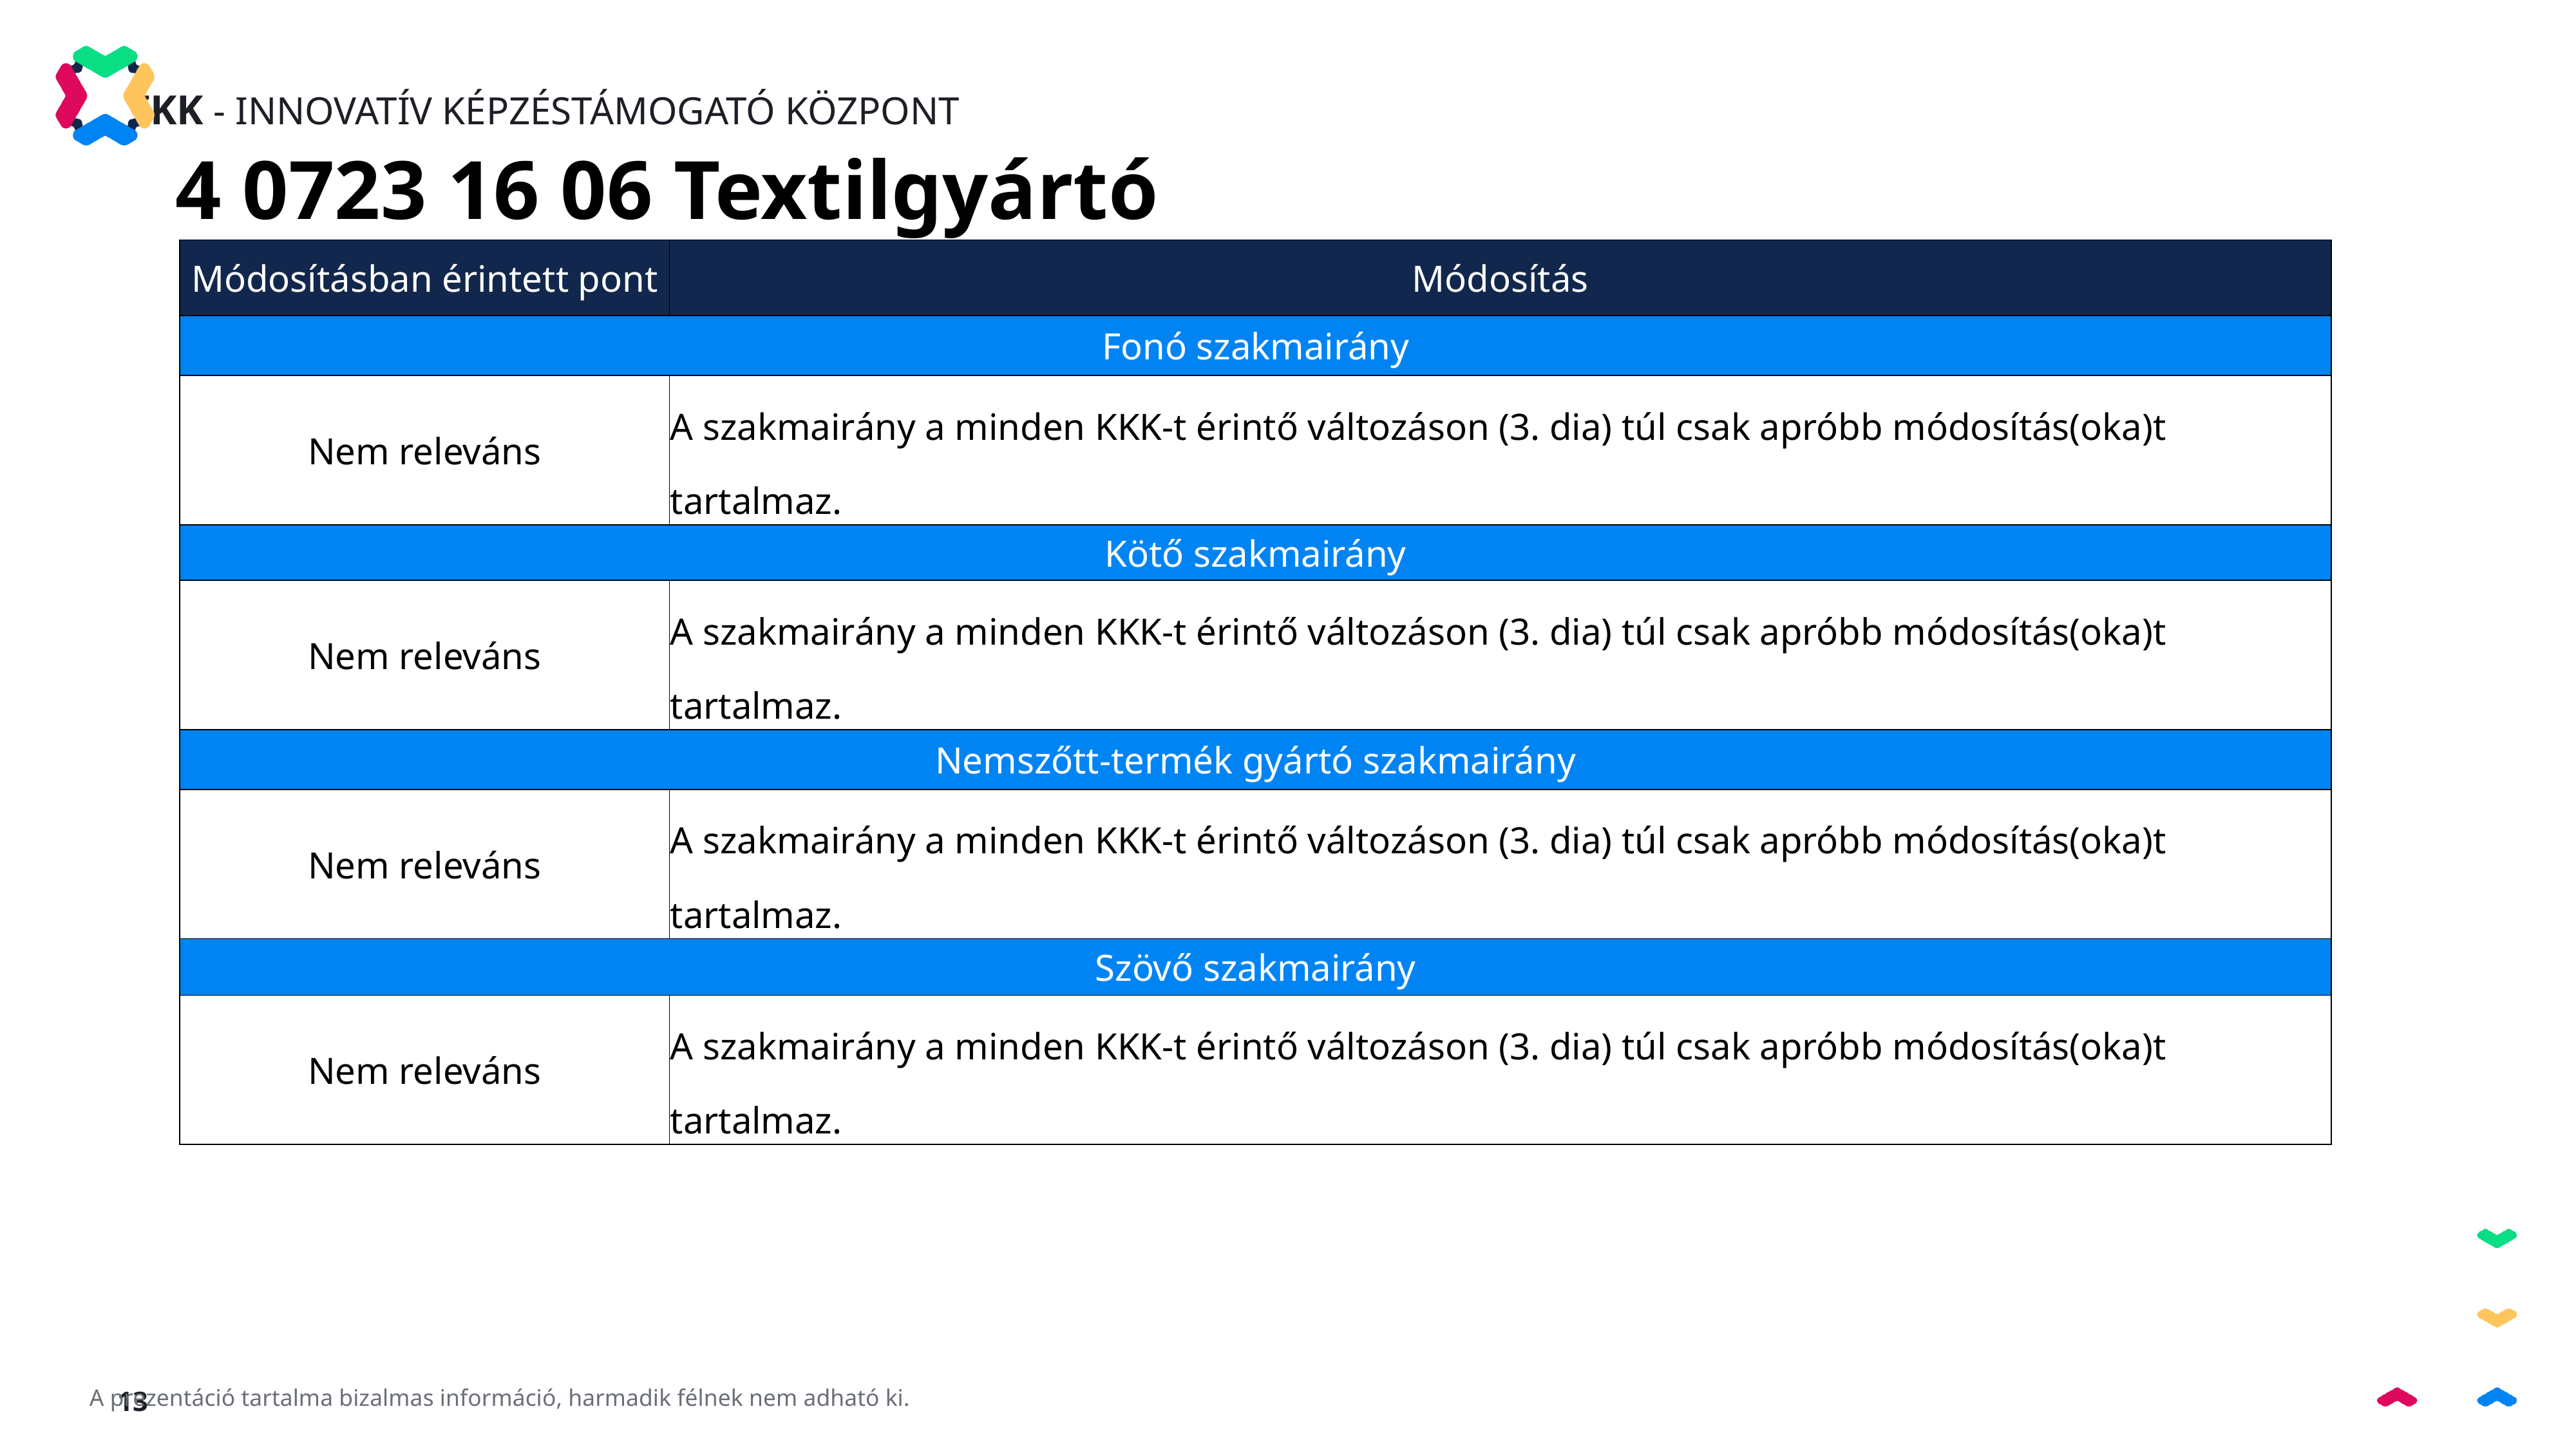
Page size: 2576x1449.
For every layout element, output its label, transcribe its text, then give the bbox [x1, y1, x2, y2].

table_header Módosításban érintett pont [180, 240, 669, 315]
list 4 0723 16 06 Textilgyártó [175, 138, 2336, 215]
picture [2377, 1229, 2517, 1406]
table_cell A szakmairány a minden KKK-t érintő változáson (3. dia) túl csak apróbb módosítás(oka)t tartalmaz. [670, 376, 2331, 524]
table_cell Nem releváns [180, 790, 669, 938]
table_cell Fonó szakmairány [180, 316, 2331, 375]
table_cell A szakmairány a minden KKK-t érintő változáson (3. dia) túl csak apróbb módosítás(oka)t tartalmaz. [670, 790, 2331, 938]
table_cell Nem releváns [180, 996, 669, 1144]
picture [55, 46, 155, 146]
table_header Módosítás [670, 240, 2331, 315]
table_cell A szakmairány a minden KKK-t érintő változáson (3. dia) túl csak apróbb módosítás(oka)t tartalmaz. [670, 581, 2331, 729]
table_cell Nem releváns [180, 581, 669, 729]
table_cell A szakmairány a minden KKK-t érintő változáson (3. dia) túl csak apróbb módosítás(oka)t tartalmaz. [670, 996, 2331, 1144]
table_cell Nemszőtt-termék gyártó szakmairány [180, 730, 2331, 789]
table_cell Kötő szakmairány [180, 526, 2331, 580]
table_cell Szövő szakmairány [180, 939, 2331, 995]
table_cell Nem releváns [180, 376, 669, 524]
